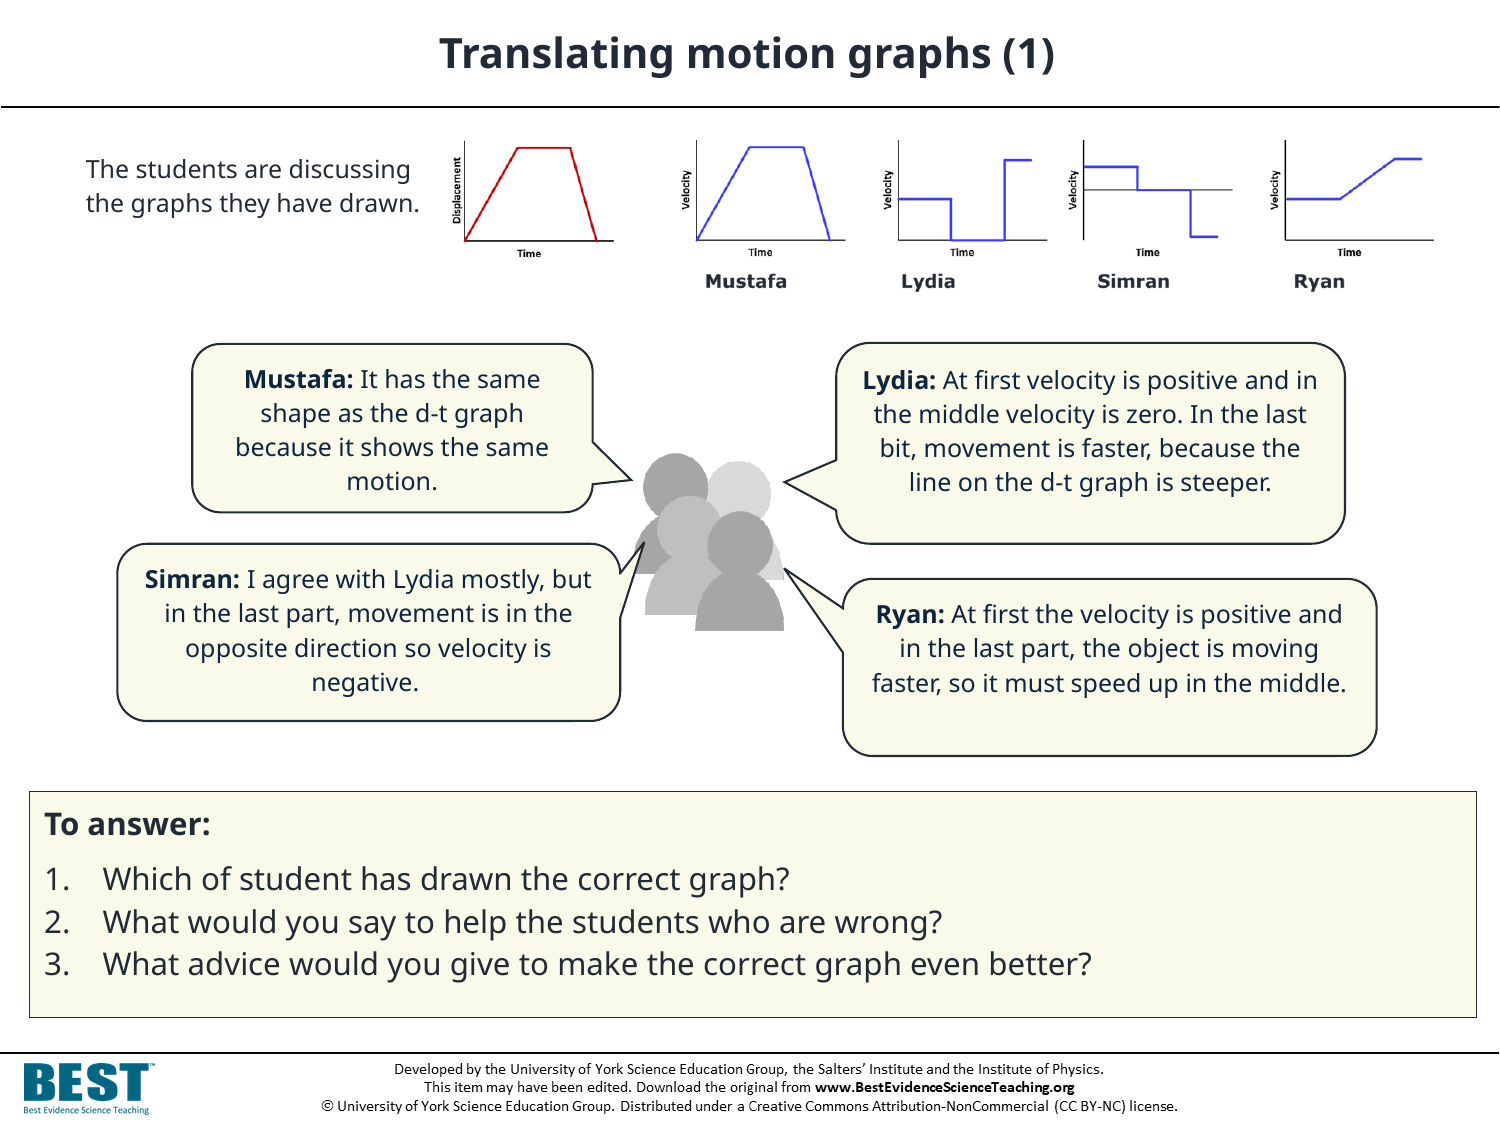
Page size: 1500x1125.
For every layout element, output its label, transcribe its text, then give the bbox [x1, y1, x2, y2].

picture [0, 106, 1500, 1125]
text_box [117, 342, 1377, 756]
text_box Translating motion graphs (1) [23, 4, 1471, 99]
